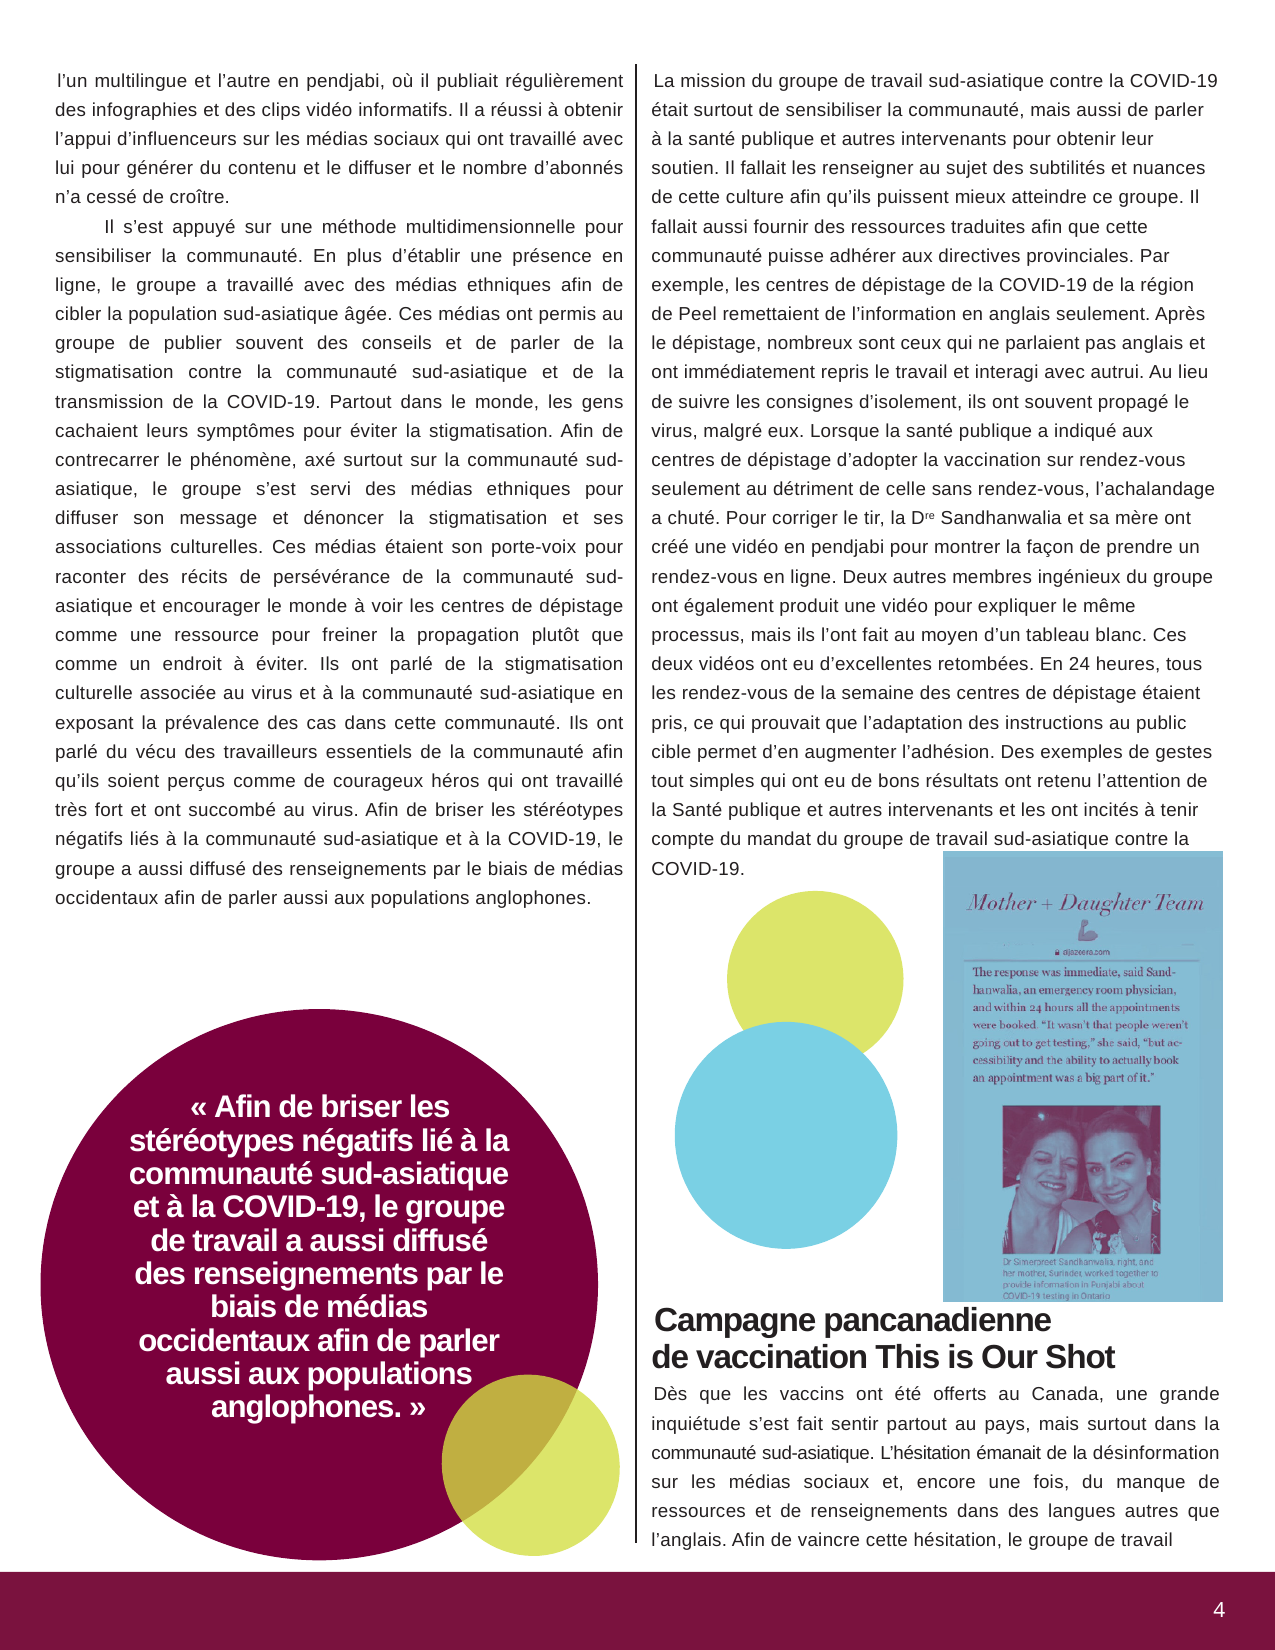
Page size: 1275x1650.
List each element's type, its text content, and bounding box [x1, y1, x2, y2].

slide_number 4 [1206, 1596, 1229, 1627]
text_box La mission du groupe de travail sud-asiatique contre la COVID-19 était surtout de sensibiliser la communauté, mais aussi de parler à la santé publique et autres intervenants pour obtenir leur soutien. Il fallait les renseigner au sujet des subtilités et nuances de cette culture afin qu’ils puissent mieux atteindre ce groupe. Il fallait aussi fournir des ressources traduites afin que cette communauté puisse adhérer aux directives provinciales. Par exemple, les centres de dépistage de la COVID-19 de la région de Peel remettaient de l’information en anglais seulement. Après le dépistage, nombreux sont ceux qui ne parlaient pas anglais et ont immédiatement repris le travail et interagi avec autrui. Au lieu de suivre les consignes d’isolement, ils ont souvent propagé le virus, malgré eux. Lorsque la santé publique a indiqué aux centres de dépistage d’adopter la vaccination sur rendez-vous seulement au détriment de celle sans rendez-vous, l’achalandage a chuté. Pour corriger le tir, la Dre Sandhanwalia et sa mère ont créé une vidéo en pendjabi pour montrer la façon de prendre un rendez-vous en ligne. Deux autres membres ingénieux du groupe ont également produit une vidéo pour expliquer le même processus, mais ils l’ont fait au moyen d’un tableau blanc. Ces deux vidéos ont eu d’excellentes retombées. En 24 heures, tous les rendez-vous de la semaine des centres de dépistage étaient pris, ce qui prouvait que l’adaptation des instructions au public cible permet d’en augmenter l’adhésion. Des exemples de gestes tout simples qui ont eu de bons résultats ont retenu l’attention de la Santé publique et autres intervenants et les ont incités à tenir compte du mandat du groupe de travail sud-asiatique contre la COVID-19. [651, 61, 1221, 879]
text_box Campagne pancanadienne de vaccination This is Our Shot Dès que les vaccins ont été offerts au Canada, une grande inquiétude s’est fait sentir partout au pays, mais surtout dans la communauté sud-asiatique. L’hésitation émanait de la désinformation sur les médias sociaux et, encore une fois, du manque de ressources et de renseignements dans des langues autres que l’anglais. Afin de vaincre cette hésitation, le groupe de travail [651, 1300, 1221, 1551]
text_box [0, 1571, 1275, 1650]
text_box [40, 1008, 599, 1561]
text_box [674, 890, 904, 1250]
text_box [603, 1414, 620, 1521]
text_box l’un multilingue et l’autre en pendjabi, où il publiait régulièrement des infographies et des clips vidéo informatifs. Il a réussi à obtenir l’appui d’influenceurs sur les médias sociaux qui ont travaillé avec lui pour générer du contenu et le diffuser et le nombre d’abonnés n’a cessé de croître. Il s’est appuyé sur une méthode multidimensionnelle pour sensibiliser la communauté. En plus d’établir une présence en ligne, le groupe a travaillé avec des médias ethniques afin de cibler la population sud-asiatique âgée. Ces médias ont permis au groupe de publier souvent des conseils et de parler de la stigmatisation contre la communauté sud-asiatique et de la transmission de la COVID-19. Partout dans le monde, les gens cachaient leurs symptômes pour éviter la stigmatisation. Afin de contrecarrer le phénomène, axé surtout sur la communauté sud-asiatique, le groupe s’est servi des médias ethniques pour diffuser son message et dénoncer la stigmatisation et ses associations culturelles. Ces médias étaient son porte-voix pour raconter des récits de persévérance de la communauté sud-asiatique et encourager le monde à voir les centres de dépistage comme une ressource pour freiner la propagation plutôt que comme un endroit à éviter. Ils ont parlé de la stigmatisation culturelle associée au virus et à la communauté sud-asiatique en exposant la prévalence des cas dans cette communauté. Ils ont parlé du vécu des travailleurs essentiels de la communauté afin qu’ils soient perçus comme de courageux héros qui ont travaillé très fort et ont succombé au virus. Afin de briser les stéréotypes négatifs liés à la communauté sud-asiatique et à la COVID-19, le groupe a aussi diffusé des renseignements par le biais de médias occidentaux afin de parler aussi aux populations anglophones. [55, 61, 625, 908]
picture [943, 851, 1224, 1302]
